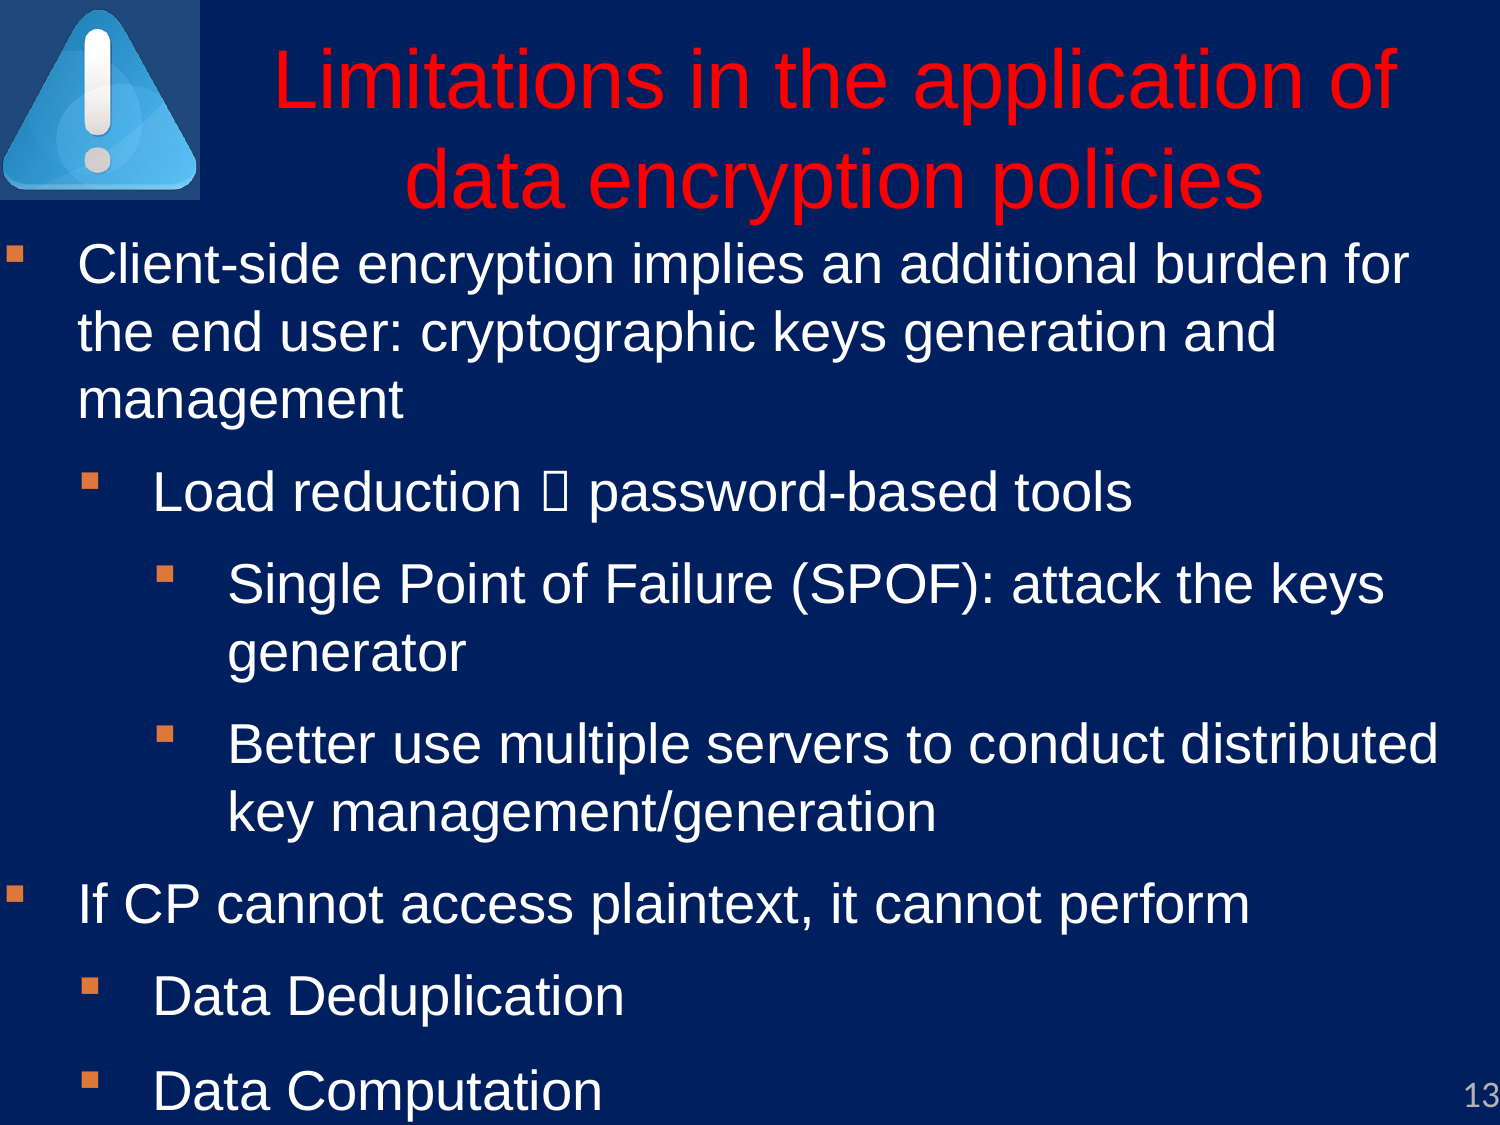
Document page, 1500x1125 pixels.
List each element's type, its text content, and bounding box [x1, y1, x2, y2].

slide_number 13 [1437, 1069, 1500, 1125]
text_box Client-side encryption implies an additional burden for the end user: cryptographic keys generation and management Load reduction  password-based tools Single Point of Failure (SPOF): attack the keys generator Better use multiple servers to conduct distributed key management/generation If CP cannot access plaintext, it cannot perform Data Deduplication Data Computation [0, 132, 1488, 1123]
picture [0, 0, 201, 201]
title Limitations in the application of data encryption policies [201, 0, 1450, 132]
